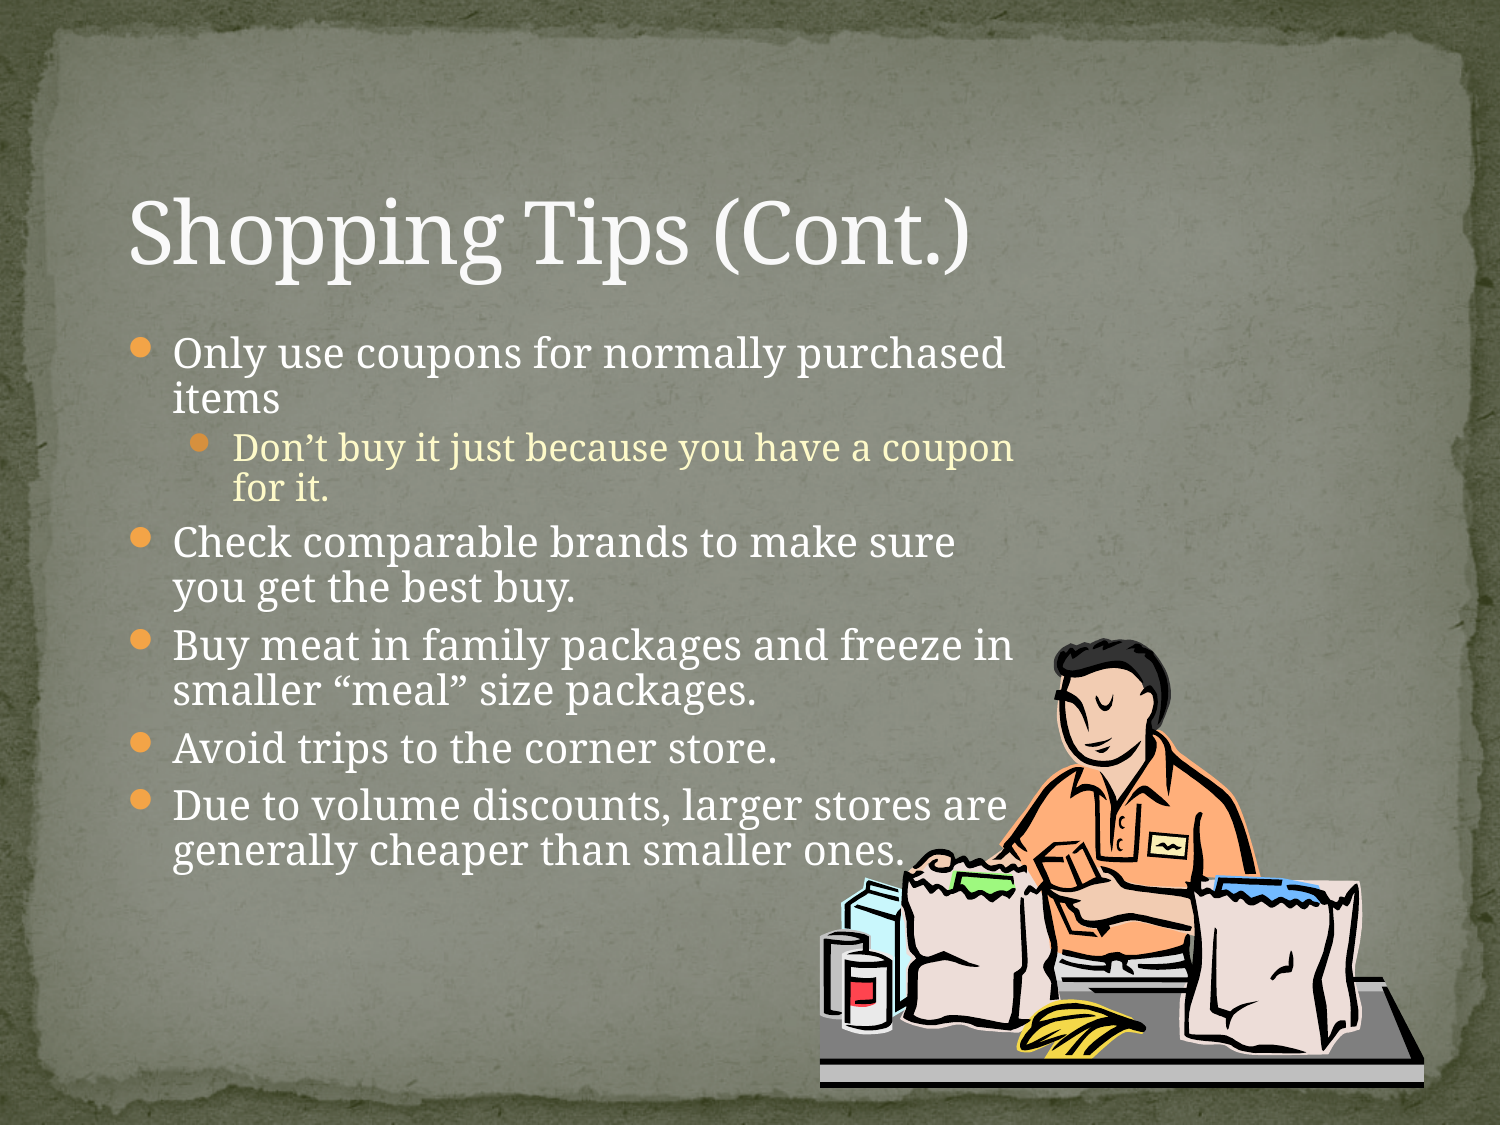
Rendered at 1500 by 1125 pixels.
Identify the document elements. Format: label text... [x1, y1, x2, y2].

title Shopping Tips (Cont.) [112, 49, 1388, 290]
list Only use coupons for normally purchased items Don’t buy it just because you have a coupon for it. Check comparable brands to make sure you get the best buy. Buy meat in family packages and freeze in smaller “meal” size packages. Avoid trips to the corner store. Due to volume discounts, larger stores are generally cheaper than smaller ones. [112, 324, 1050, 1000]
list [821, 639, 1424, 1088]
